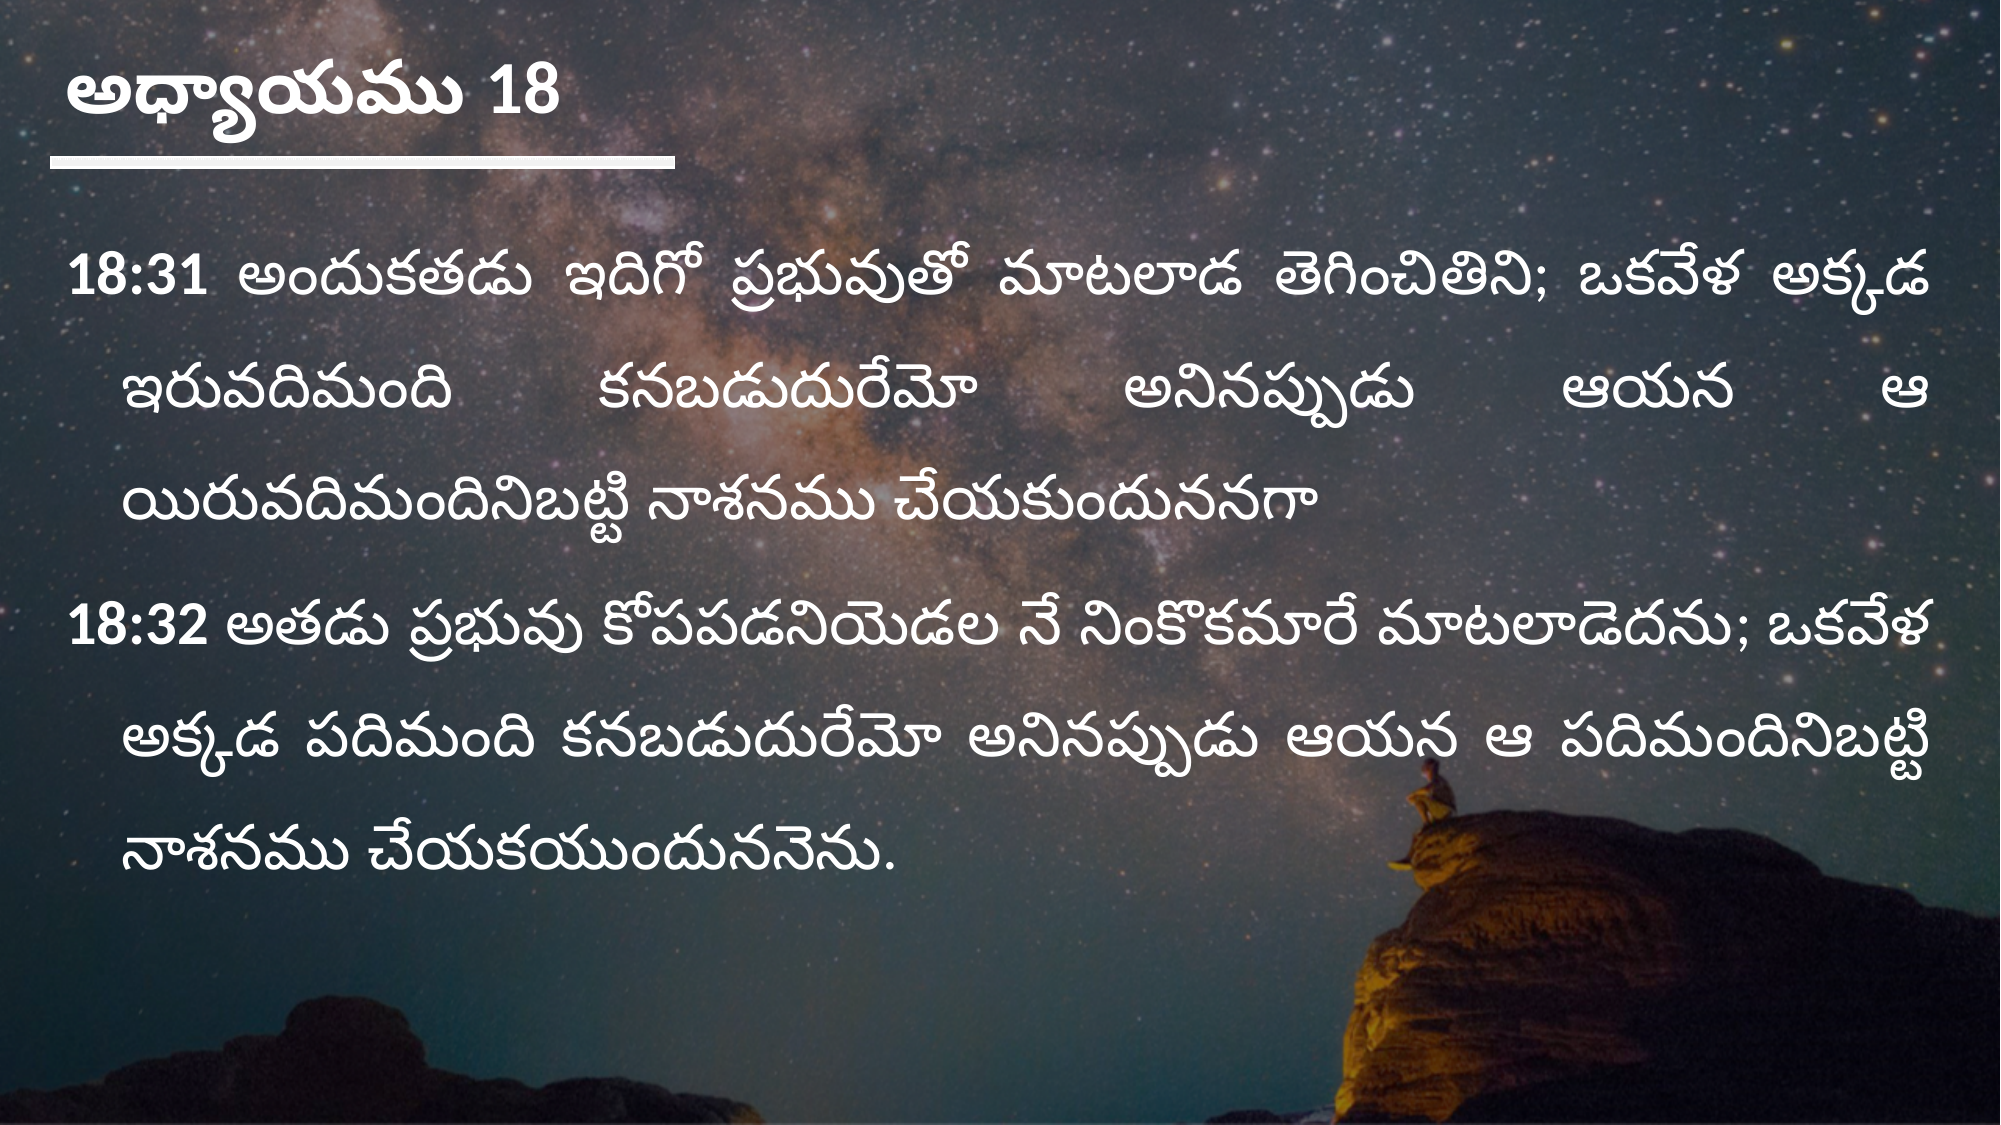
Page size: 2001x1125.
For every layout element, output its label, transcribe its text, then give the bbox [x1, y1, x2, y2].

picture [0, 0, 2000, 1125]
title అధ్యాయము 18 [50, 0, 1925, 167]
list 18:31 అందుకతడు ఇదిగో ప్రభువుతో మాటలాడ తెగించితిని; ఒకవేళ అక్కడ ఇరువదిమంది కనబడుదురేమో అనినప్పుడు ఆయన ఆ యిరువదిమందినిబట్టి నాశనము చేయకుందుననగా 18:32 అతడు ప్రభువు కోపపడనియెడల నే నింకొకమారే మాటలాడెదను; ఒకవేళ అక్కడ పదిమంది కనబడుదురేమో అనినప్పుడు ఆయన ఆ పదిమందినిబట్టి నాశనము చేయకయుందుననెను. [50, 187, 1946, 1063]
